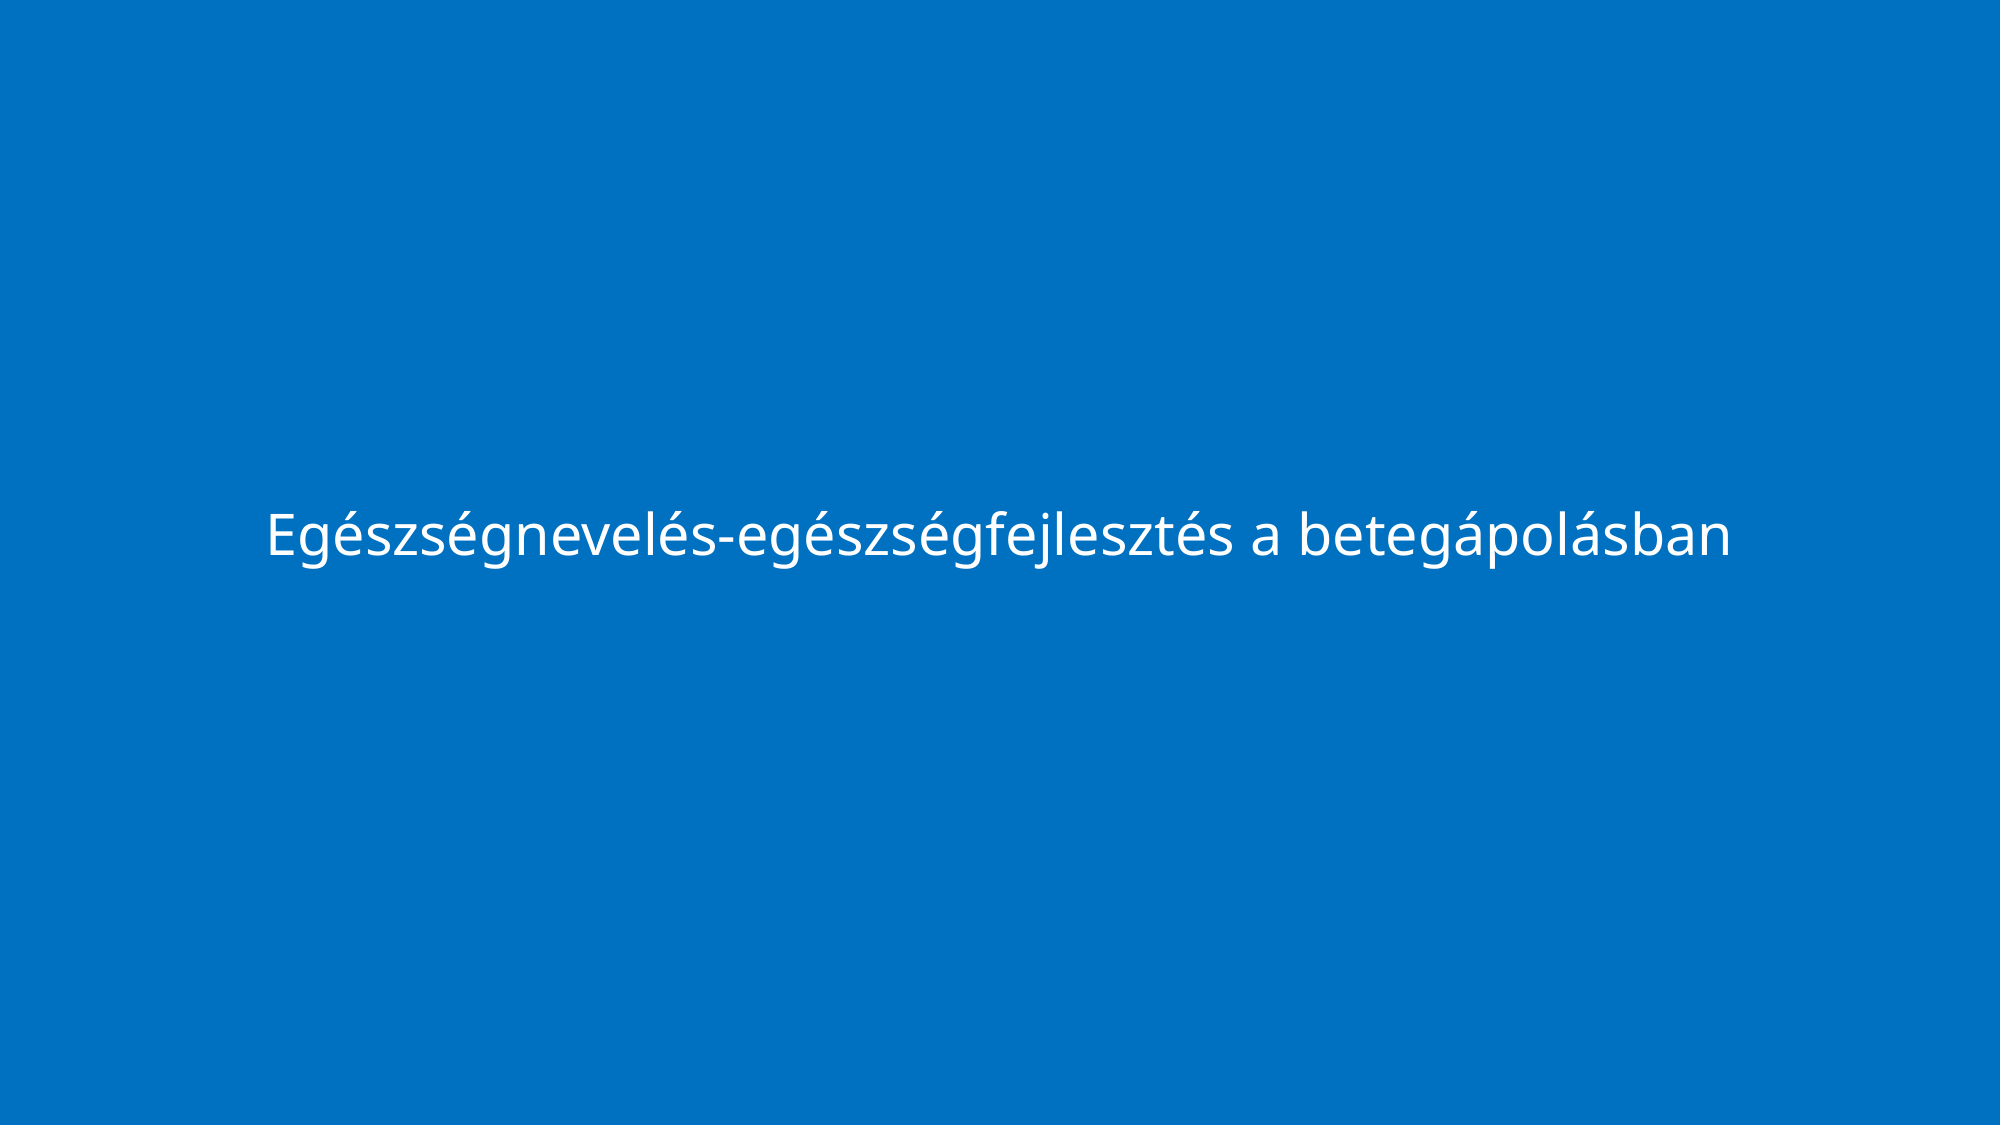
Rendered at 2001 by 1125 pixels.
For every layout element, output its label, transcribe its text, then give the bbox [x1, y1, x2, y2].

title Egészségnevelés-egészségfejlesztés a betegápolásban [249, 184, 1750, 576]
